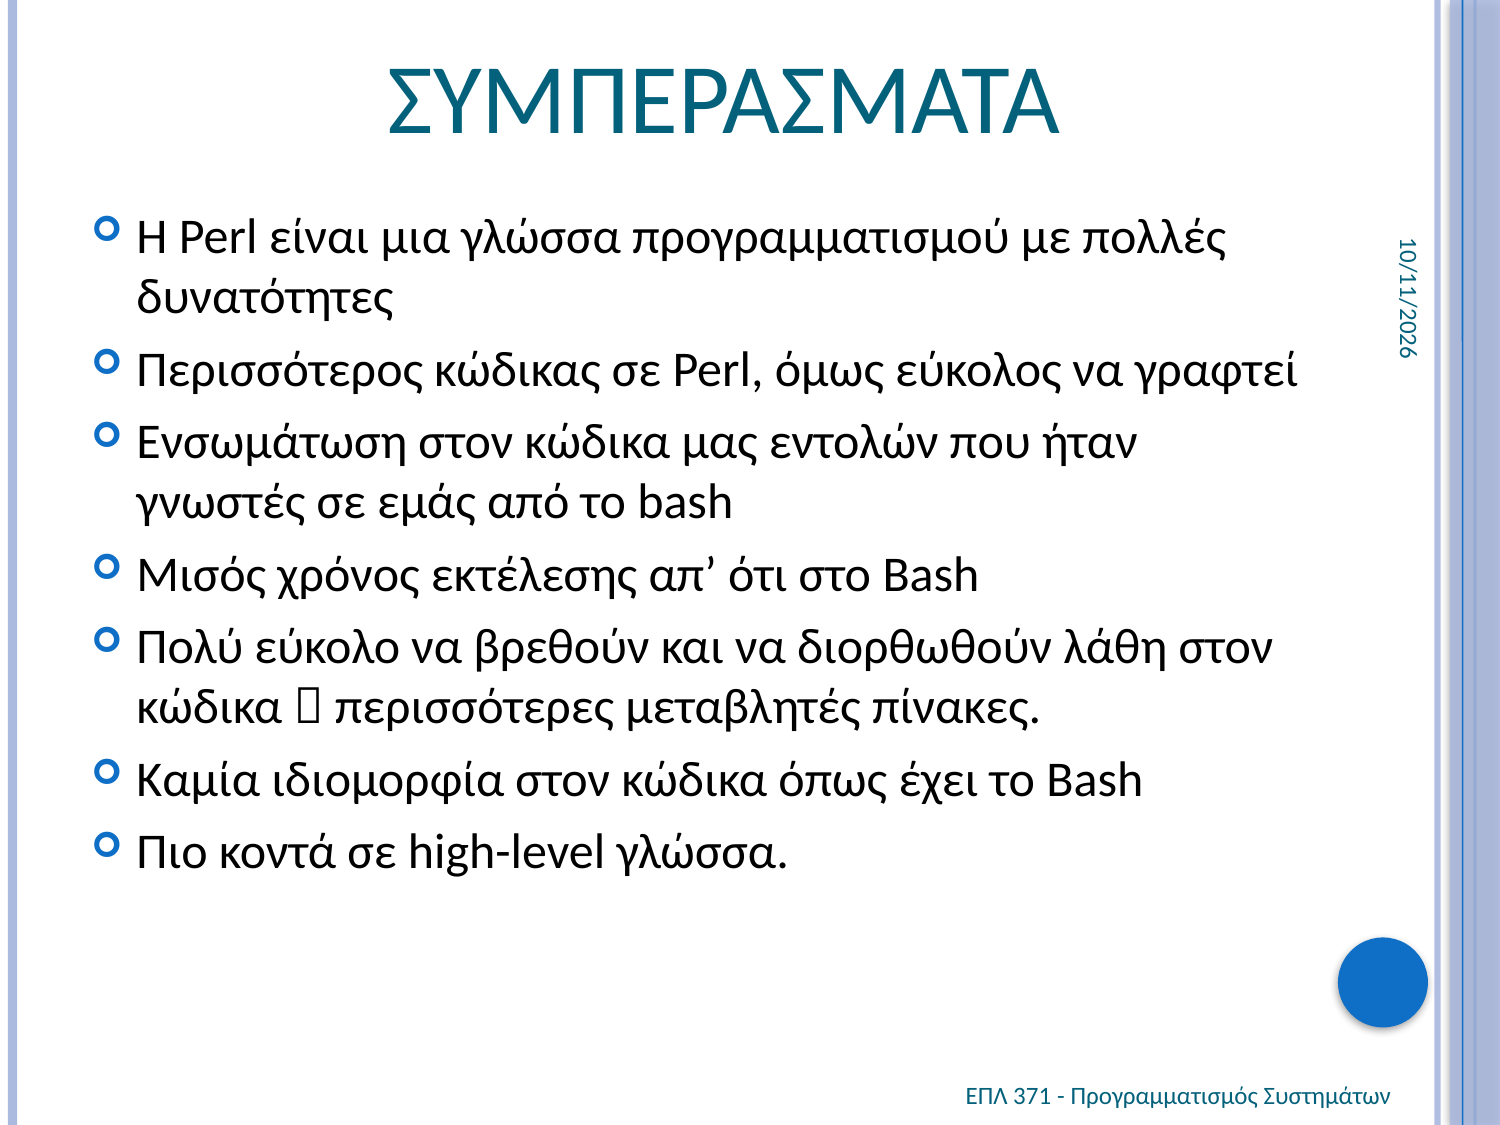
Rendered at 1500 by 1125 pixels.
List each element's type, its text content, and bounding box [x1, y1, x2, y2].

title ΣΥΜΠΕΡΑΣΜΑΤΑ [218, 0, 1230, 161]
list Η Perl είναι μια γλώσσα προγραμματισμού με πολλές δυνατότητες Περισσότερος κώδικας σε Perl, όμως εύκολος να γραφτεί Ενσωμάτωση στον κώδικα μας εντολών που ήταν γνωστές σε εμάς από το bash Μισός χρόνος εκτέλεσης απ’ ότι στο Bash Πολύ εύκολο να βρεθούν και να διορθωθούν λάθη στον κώδικα  περισσότερες μεταβλητές πίνακες. Καμία ιδιομορφία στον κώδικα όπως έχει το Bash Πιο κοντά σε high-level γλώσσα. [76, 196, 1317, 1059]
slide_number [1378, 43, 1442, 374]
footer ΕΠΛ 371 - Προγραμματισμός Συστημάτων [950, 1065, 1476, 1125]
